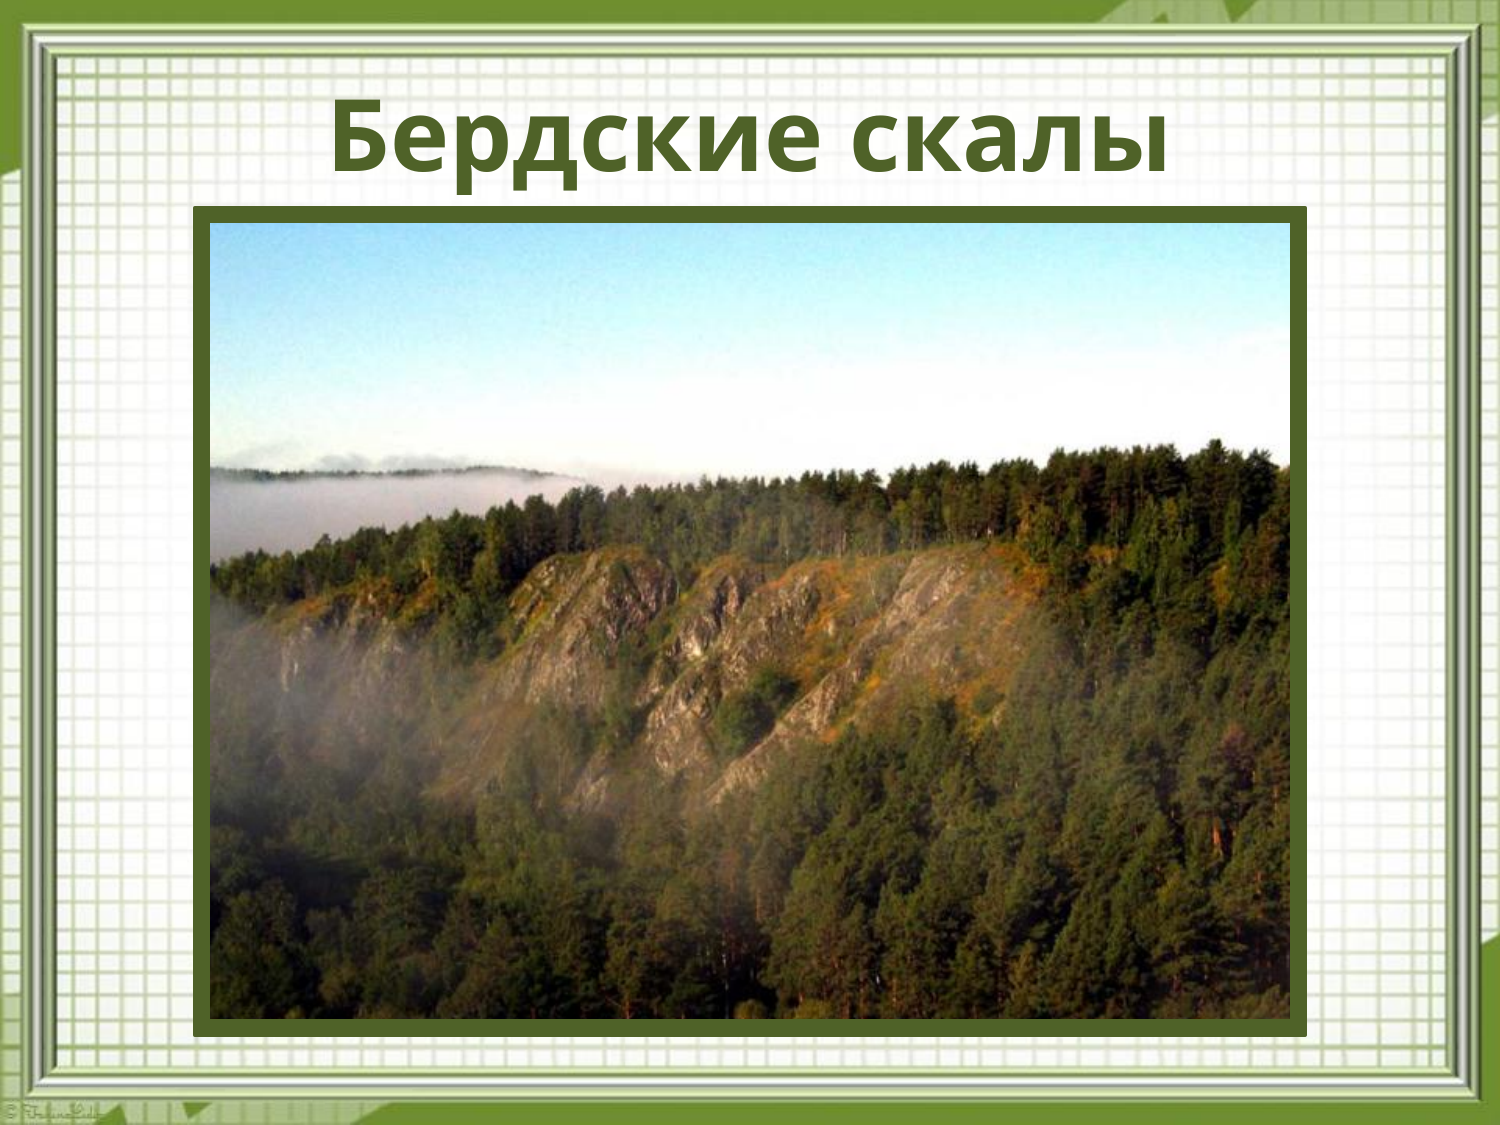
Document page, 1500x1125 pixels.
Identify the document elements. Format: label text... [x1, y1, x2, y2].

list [206, 219, 1294, 1024]
text_box [193, 206, 1307, 1037]
title Бердские скалы [75, 78, 1425, 185]
picture [0, 0, 1500, 1125]
